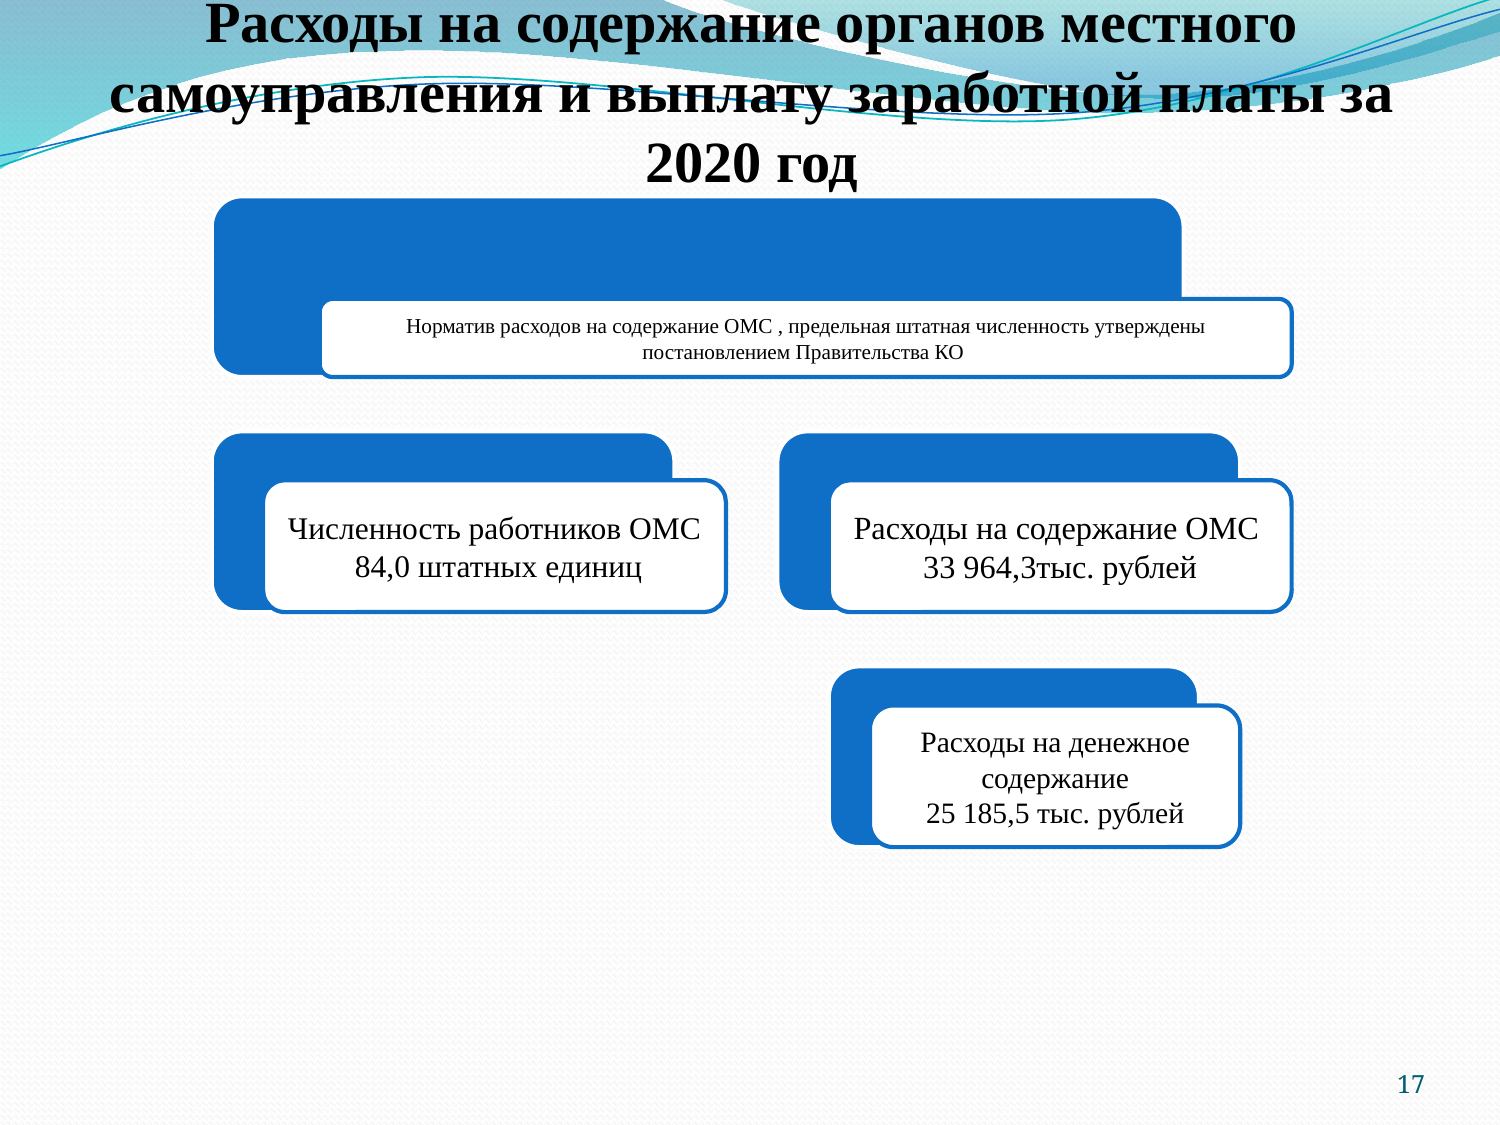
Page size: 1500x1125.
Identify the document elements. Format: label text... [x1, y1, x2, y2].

title Расходы на содержание органов местного самоуправления и выплату заработной платы за 2020 год [76, 0, 1427, 195]
slide_number 17 [1299, 1093, 1425, 1103]
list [76, 195, 1427, 1083]
